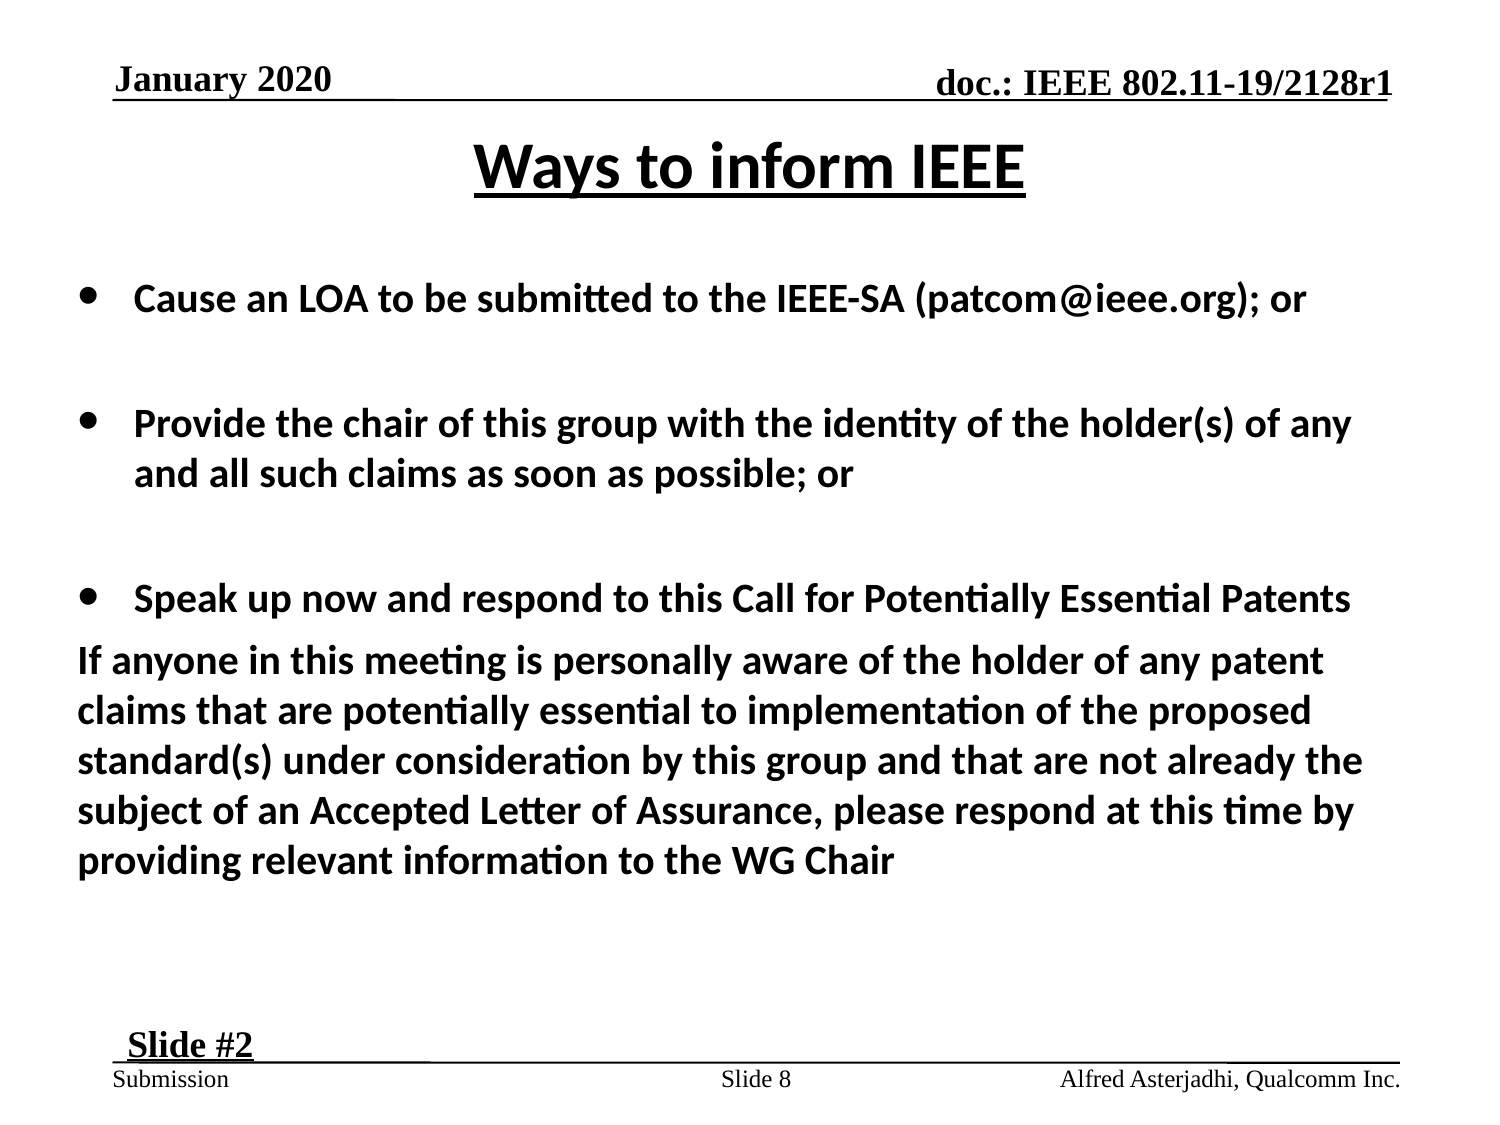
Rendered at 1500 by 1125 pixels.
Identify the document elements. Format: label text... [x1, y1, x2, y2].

list Cause an LOA to be submitted to the IEEE-SA (patcom@ieee.org); or Provide the chair of this group with the identity of the holder(s) of any and all such claims as soon as possible; or Speak up now and respond to this Call for Potentially Essential Patents If anyone in this meeting is personally aware of the holder of any patent claims that are potentially essential to implementation of the proposed standard(s) under consideration by this group and that are not already the subject of an Accepted Letter of Assurance, please respond at this time by providing relevant information to the WG Chair [62, 262, 1438, 938]
title Ways to inform IEEE [112, 74, 1388, 250]
footer Alfred Asterjadhi, Qualcomm Inc. [878, 1061, 1402, 1093]
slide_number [114, 54, 493, 100]
text_box Slide #2 [112, 1012, 269, 1073]
slide_number Slide 8 [712, 1061, 800, 1123]
